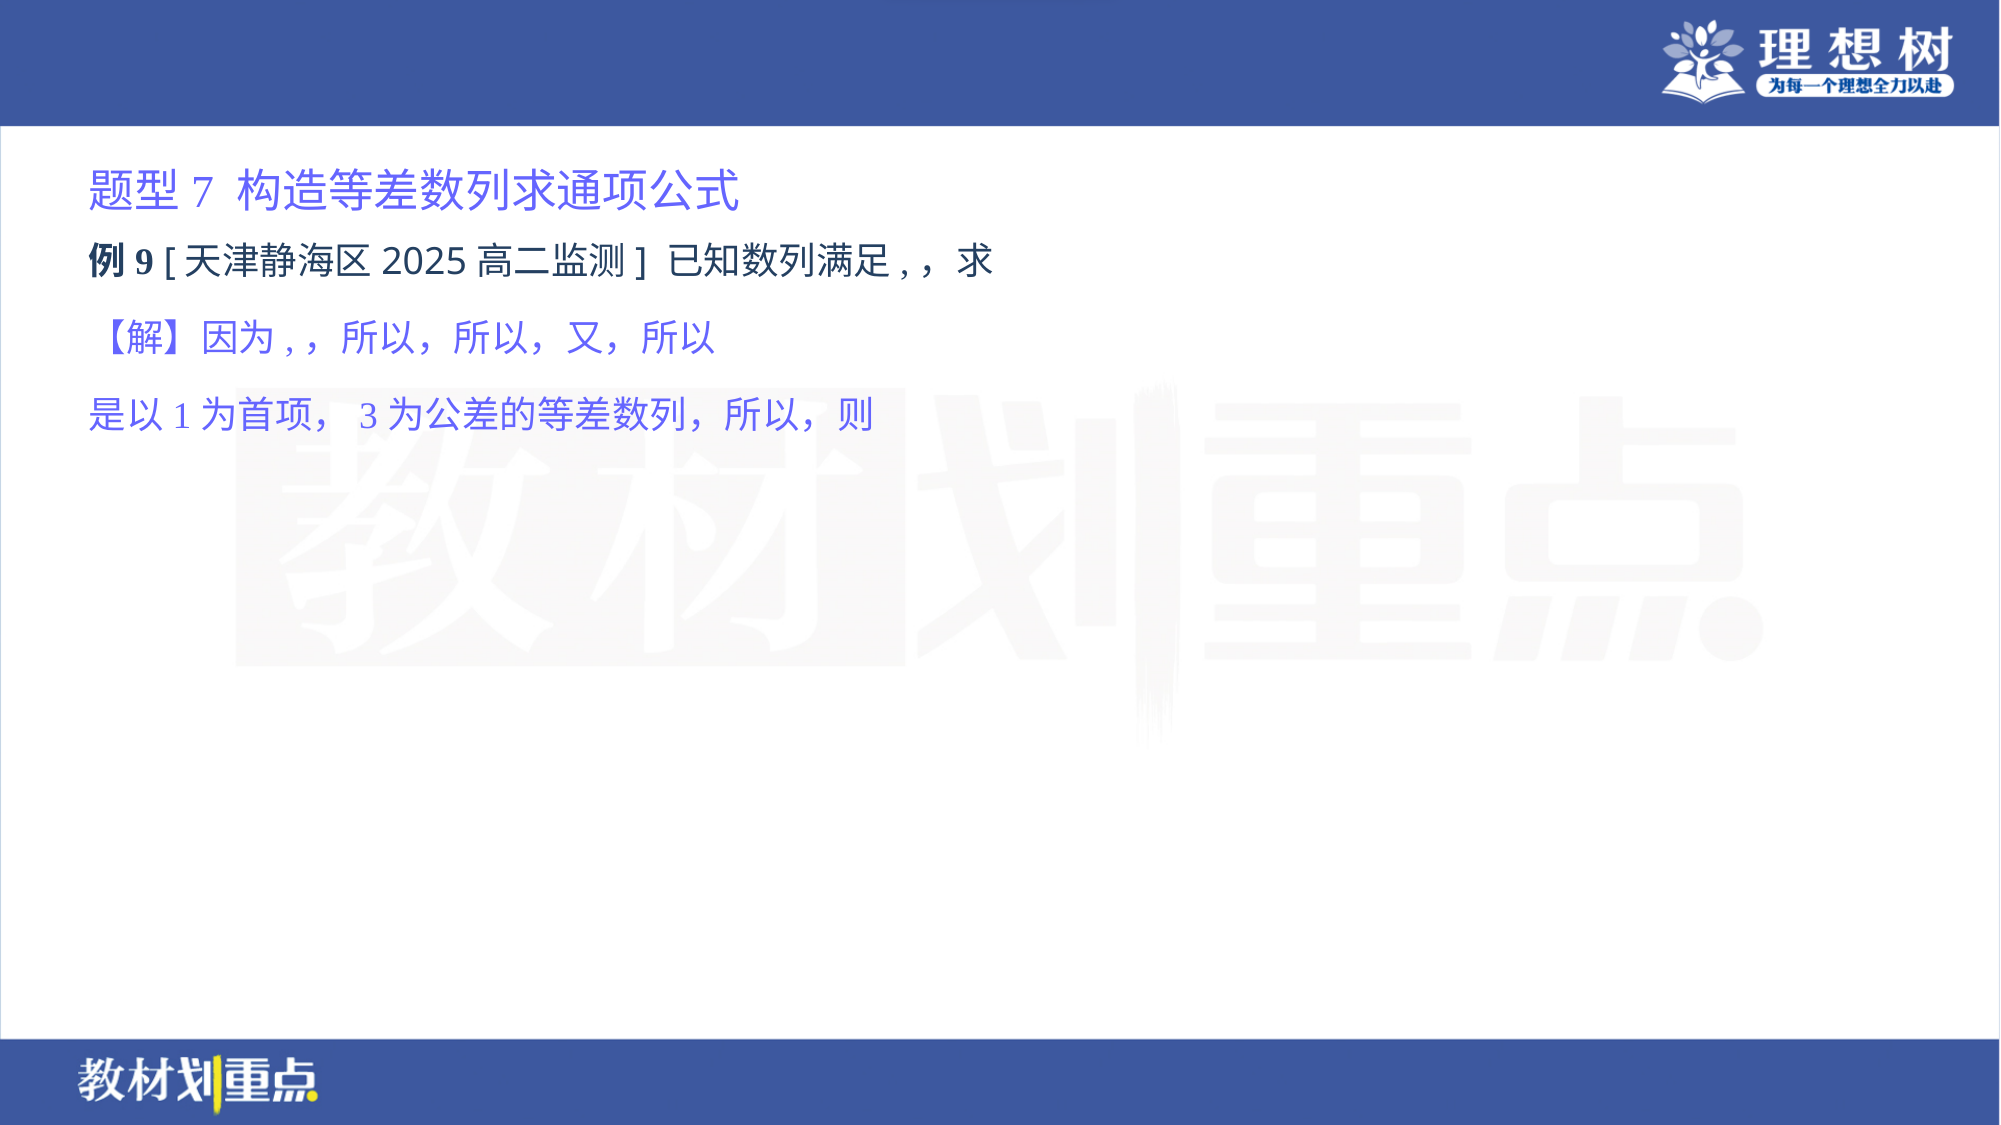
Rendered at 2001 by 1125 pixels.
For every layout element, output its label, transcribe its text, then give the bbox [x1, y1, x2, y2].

text_box 题型7 构造等差数列求通项公式 [88, 135, 1911, 276]
picture [0, 0, 2000, 1125]
